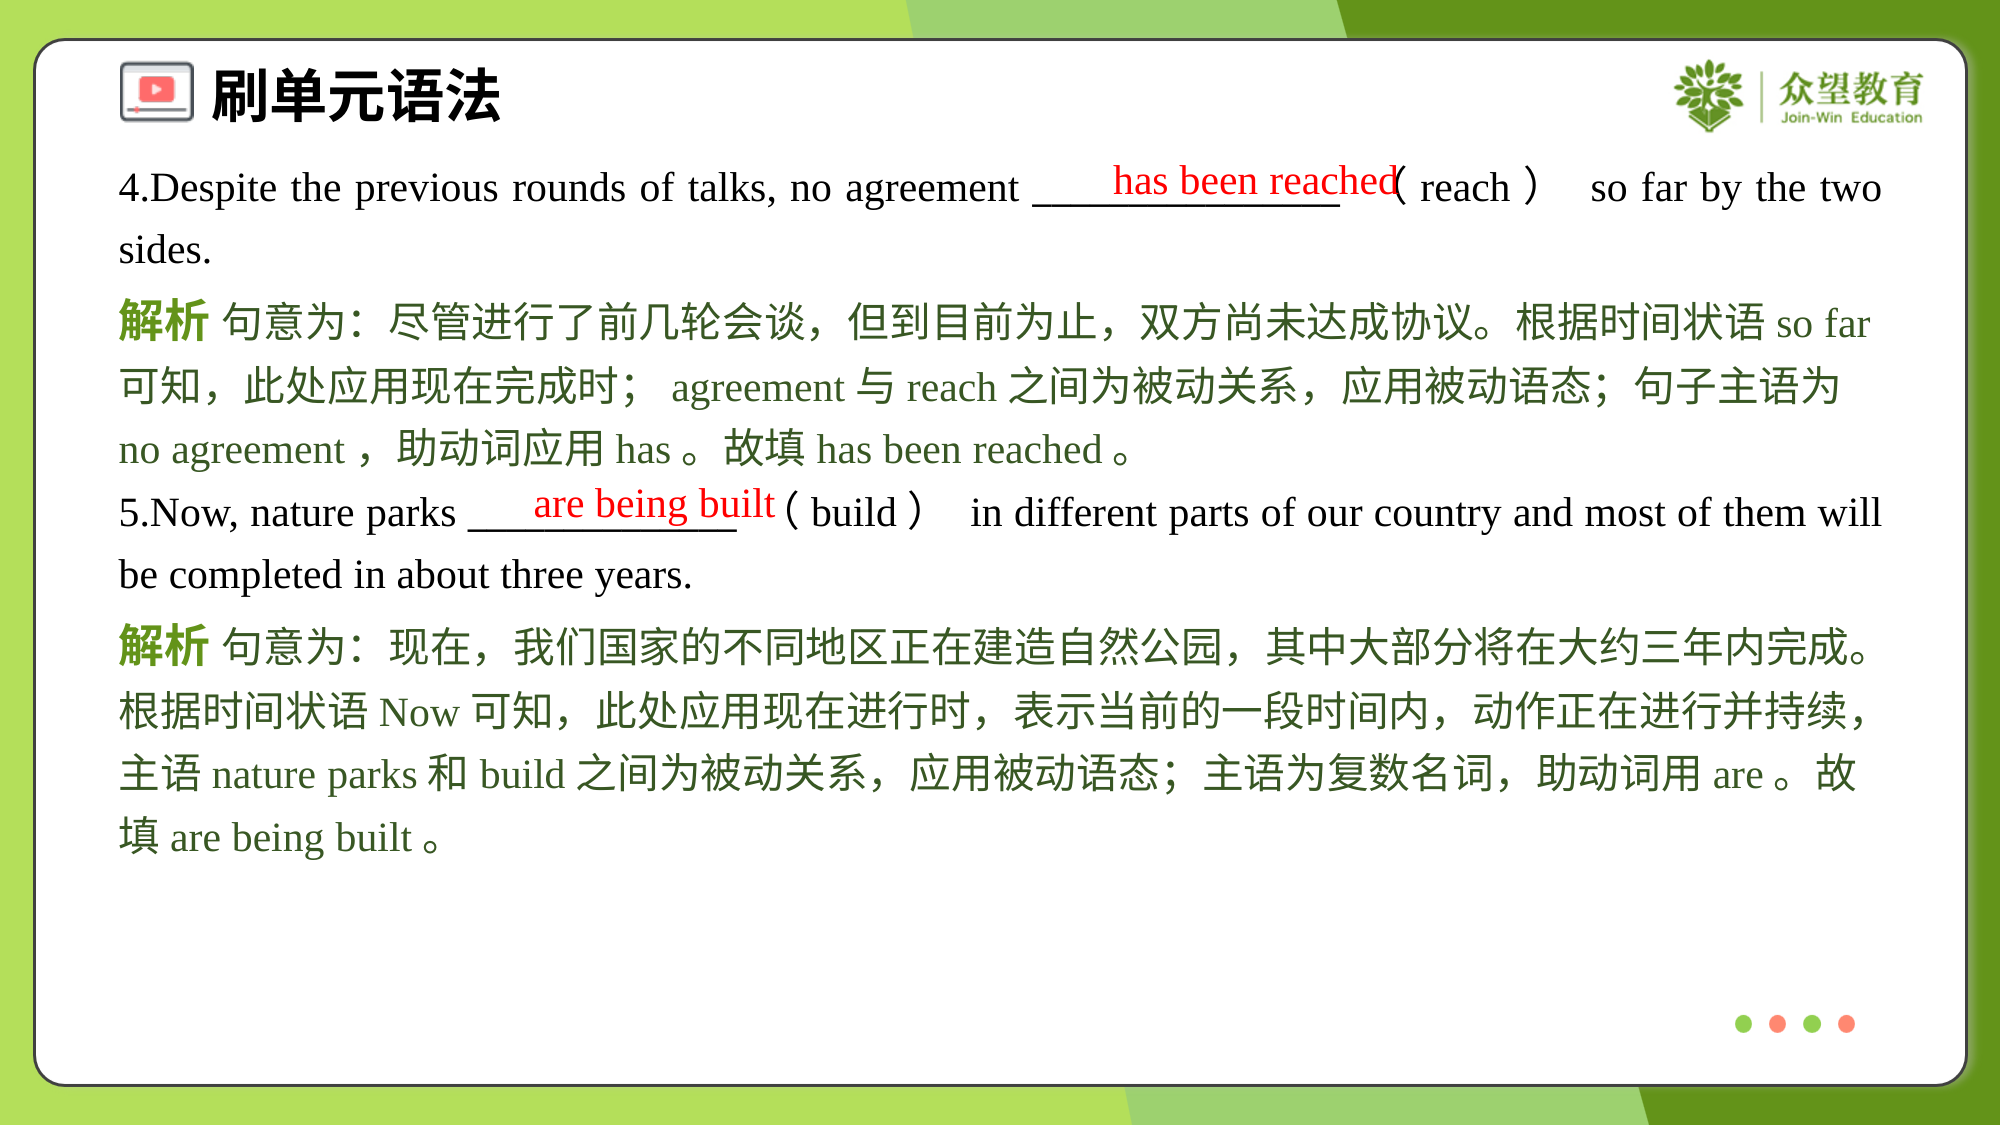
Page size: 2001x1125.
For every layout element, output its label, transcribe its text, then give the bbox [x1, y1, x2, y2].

text_box 解析 句意为：尽管进行了前几轮会谈，但到目前为止，双方尚未达成协议。根据时间状语so far可知，此处应用现在完成时；agreement与reach之间为被动关系，应用被动语态；句子主语为no agreement，助动词应用has。故填has been reached。 [118, 278, 1883, 467]
text_box 5.Now, nature parks ______________ （build） in different parts of our country and most of them will be completed in about three years. [118, 472, 1883, 592]
text_box are being built [519, 463, 790, 521]
text_box 4.Despite the previous rounds of talks, no agreement ________________ （reach） so far by the two sides. [118, 146, 1883, 267]
text_box has been reached [1098, 140, 1414, 198]
text_box 解析 句意为：现在，我们国家的不同地区正在建造自然公园，其中大部分将在大约三年内完成。根据时间状语Now可知，此处应用现在进行时，表示当前的一段时间内，动作正在进行并持续，主语nature parks和build之间为被动关系，应用被动语态；主语为复数名词，助动词用are。故填are being built。 [118, 603, 1883, 855]
picture [0, 0, 2000, 1125]
